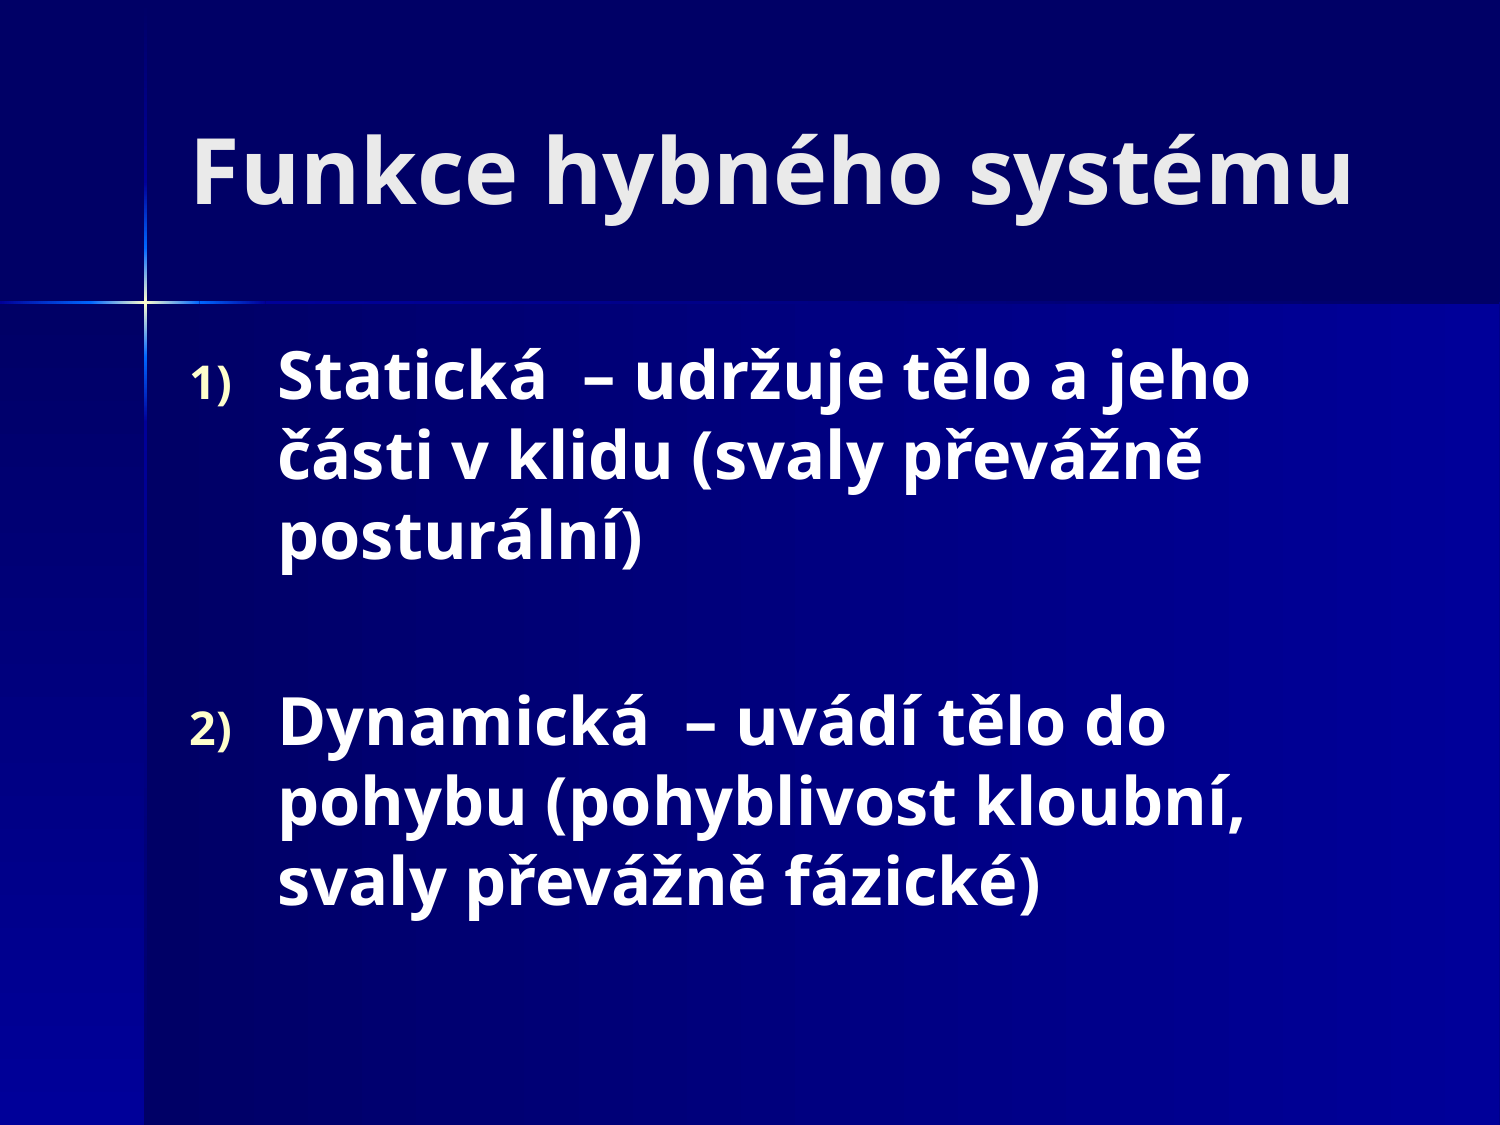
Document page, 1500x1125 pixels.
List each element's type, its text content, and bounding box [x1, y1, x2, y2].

list Statická – udržuje tělo a jeho části v klidu (svaly převážně posturální) Dynamická – uvádí tělo do pohybu (pohyblivost kloubní, svaly převážně fázické) [174, 324, 1413, 1001]
title Funkce hybného systému [174, 49, 1413, 286]
